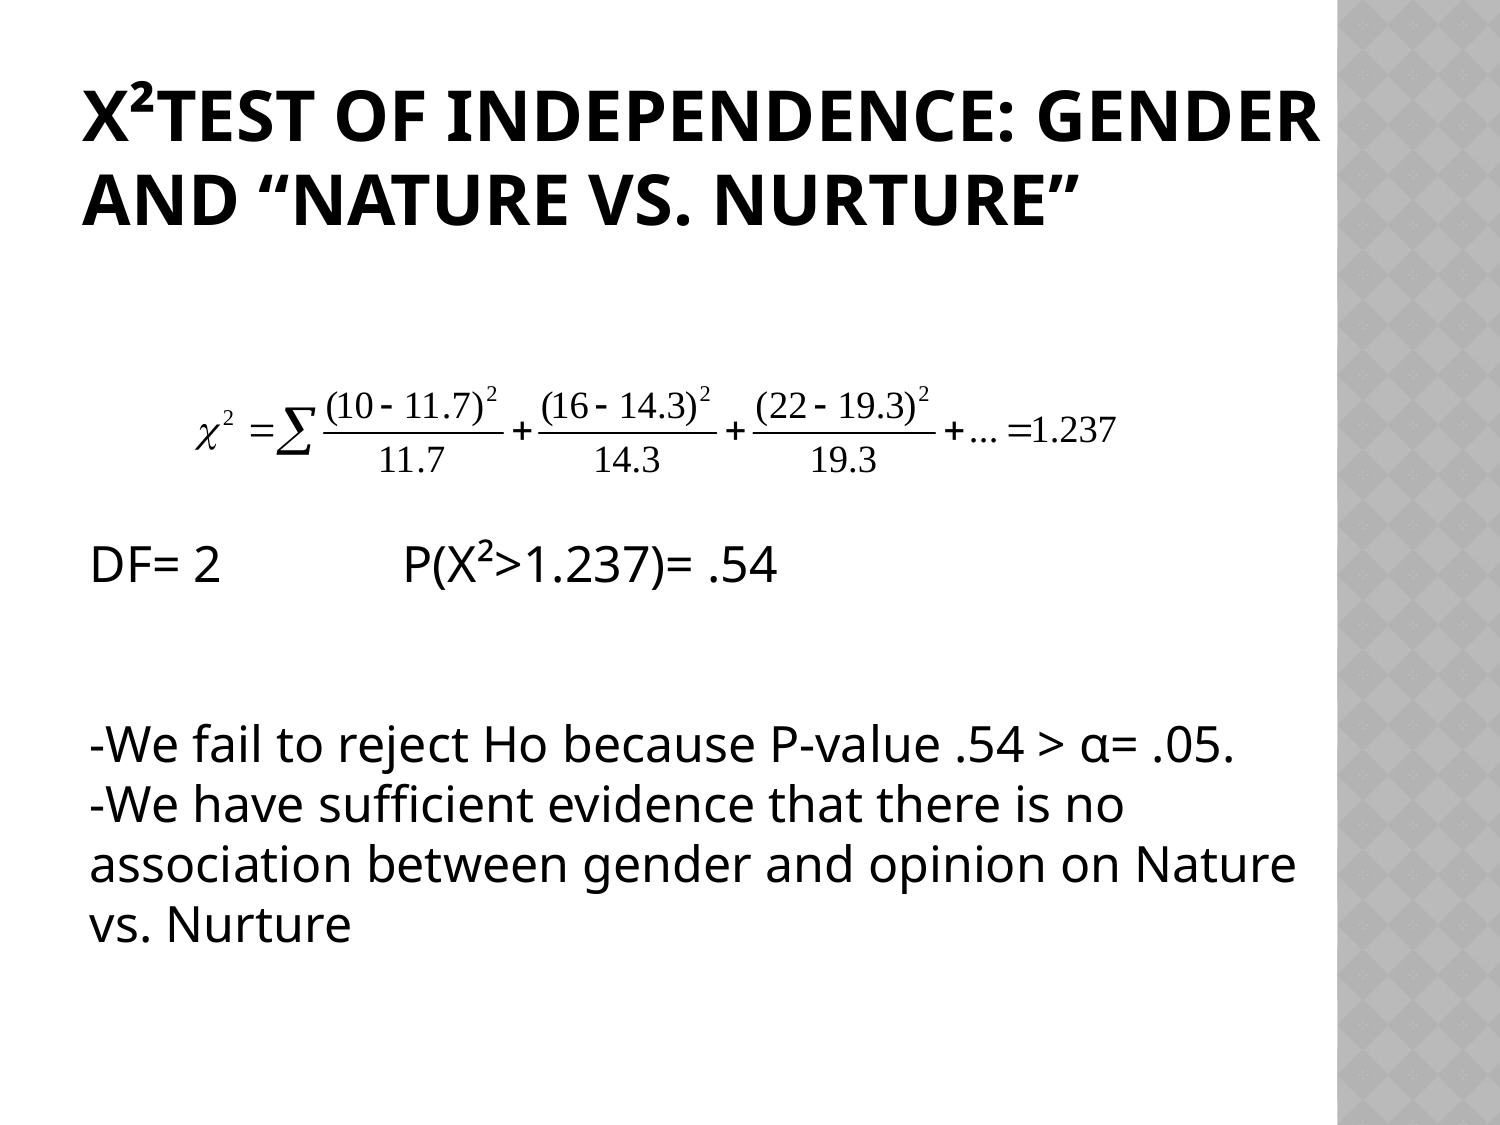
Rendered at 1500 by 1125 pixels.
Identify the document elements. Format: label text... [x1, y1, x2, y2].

text_box DF= 2 P(X²>1.237)= .54 -We fail to reject Ho because P-value .54 > α= .05. -We have sufficient evidence that there is no association between gender and opinion on Nature vs. Nurture [74, 524, 1338, 1080]
title X²Test of independence: Gender and “Nature Vs. Nurture” [75, 52, 1350, 240]
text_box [188, 374, 1125, 482]
